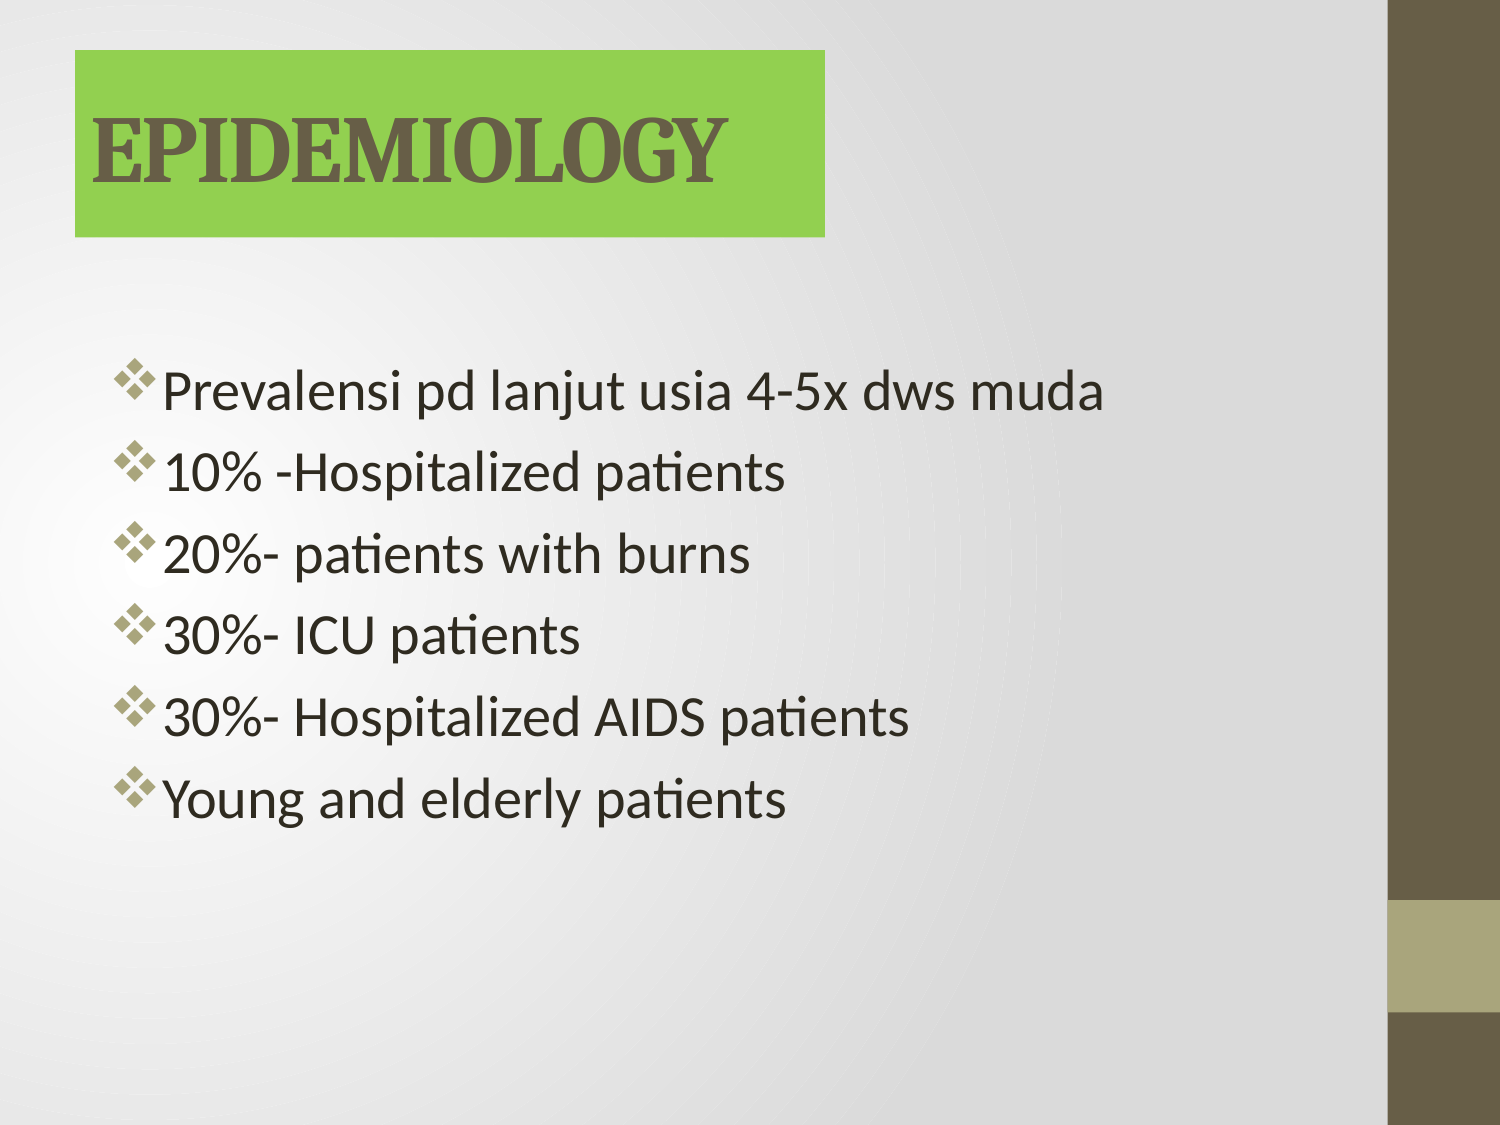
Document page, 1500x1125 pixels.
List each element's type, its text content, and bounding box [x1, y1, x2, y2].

title EPIDEMIOLOGY [75, 50, 825, 238]
list Prevalensi pd lanjut usia 4-5x dws muda 10% -Hospitalized patients 20%- patients with burns 30%- ICU patients 30%- Hospitalized AIDS patients Young and elderly patients [75, 262, 1438, 1005]
